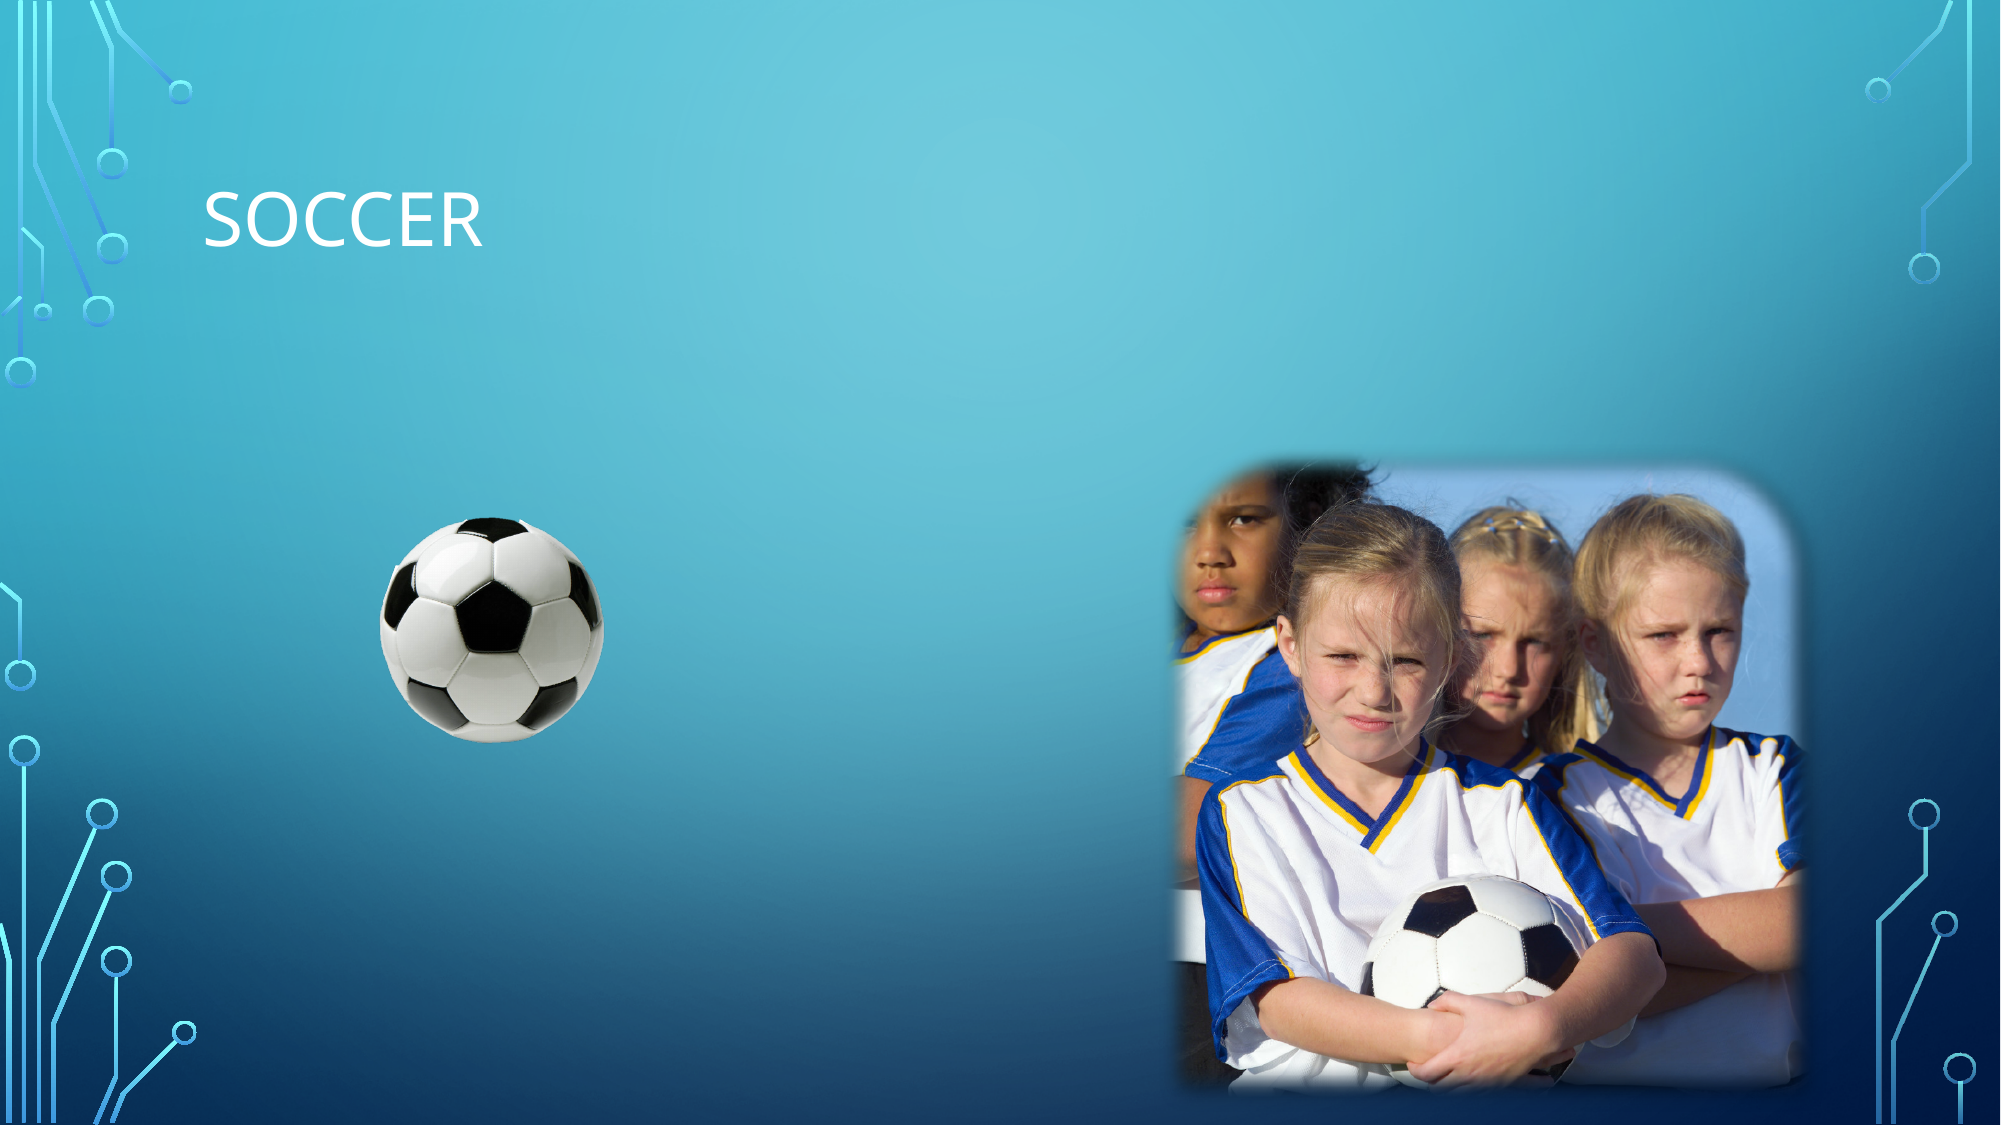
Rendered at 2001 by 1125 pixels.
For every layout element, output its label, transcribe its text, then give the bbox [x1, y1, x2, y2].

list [367, 508, 616, 748]
title Soccer [187, 101, 1813, 344]
picture [1163, 448, 1813, 1098]
